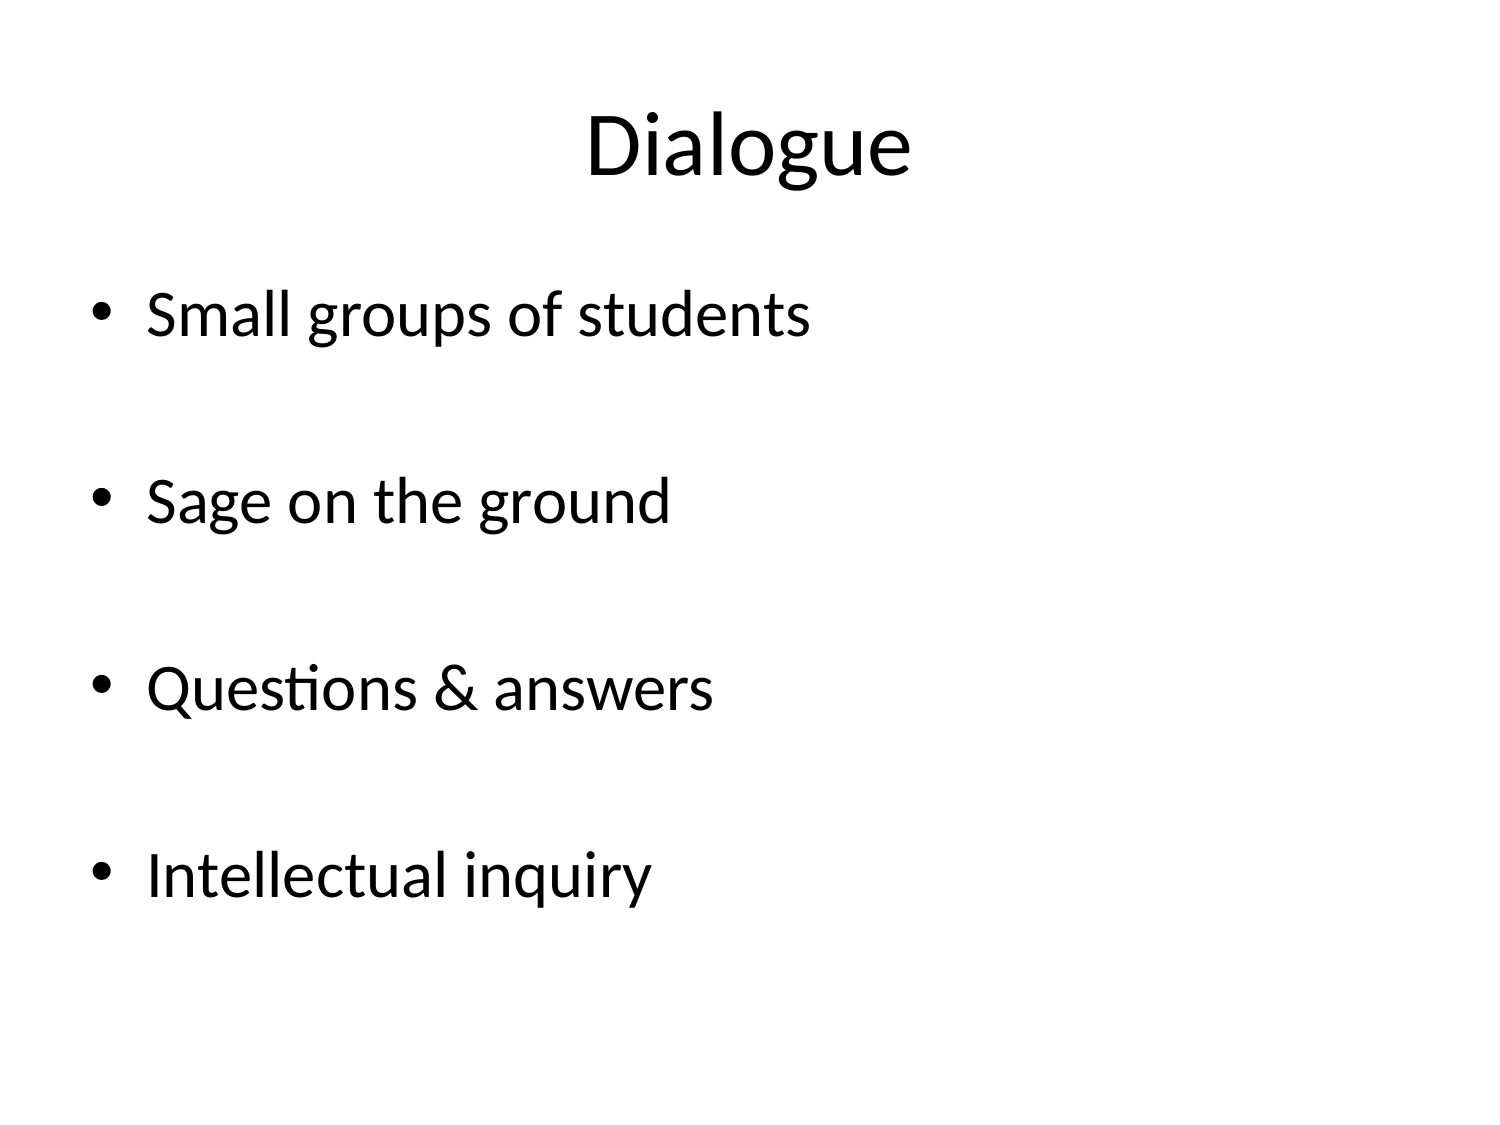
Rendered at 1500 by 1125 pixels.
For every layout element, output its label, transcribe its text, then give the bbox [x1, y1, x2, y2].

list Small groups of students Sage on the ground Questions & answers Intellectual inquiry [75, 262, 1425, 1005]
title Dialogue [75, 45, 1425, 233]
